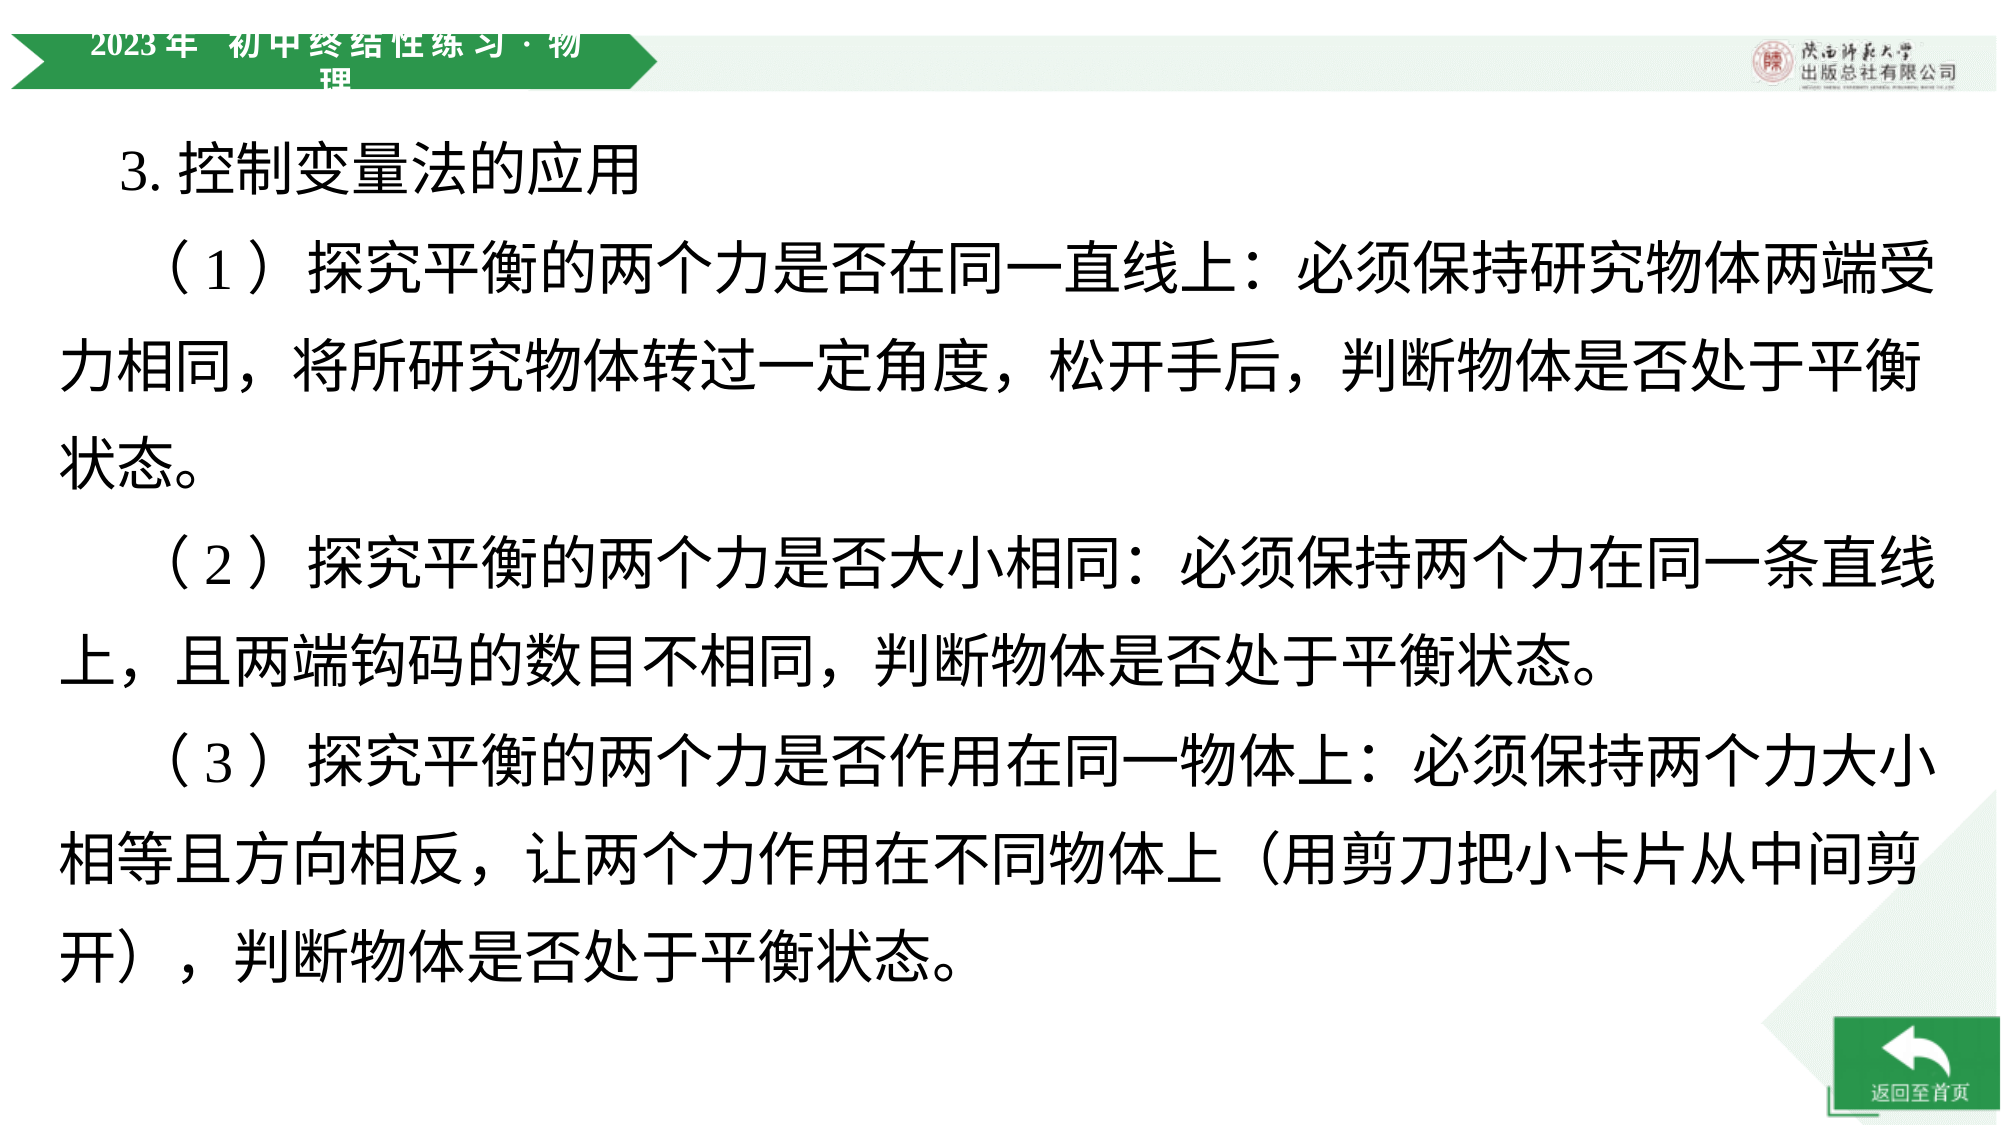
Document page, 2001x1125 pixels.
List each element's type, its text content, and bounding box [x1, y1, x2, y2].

text_box （2）探究平衡的两个力是否大小相同：必须保持两个力在同一条直线上，且两端钩码的数目不相同，判断物体是否处于平衡状态。 [58, 497, 1941, 685]
text_box （3）探究平衡的两个力是否作用在同一物体上：必须保持两个力大小相等且方向相反，让两个力作用在不同物体上（用剪刀把小卡片从中间剪开），判断物体是否处于平衡状态。 [58, 695, 1941, 981]
text_box 3.控制变量法的应用 [58, 103, 1941, 192]
text_box （1）探究平衡的两个力是否在同一直线上：必须保持研究物体两端受力相同，将所研究物体转过一定角度，松开手后，判断物体是否处于平衡状态。 [58, 202, 1941, 488]
picture [0, 0, 2001, 1125]
